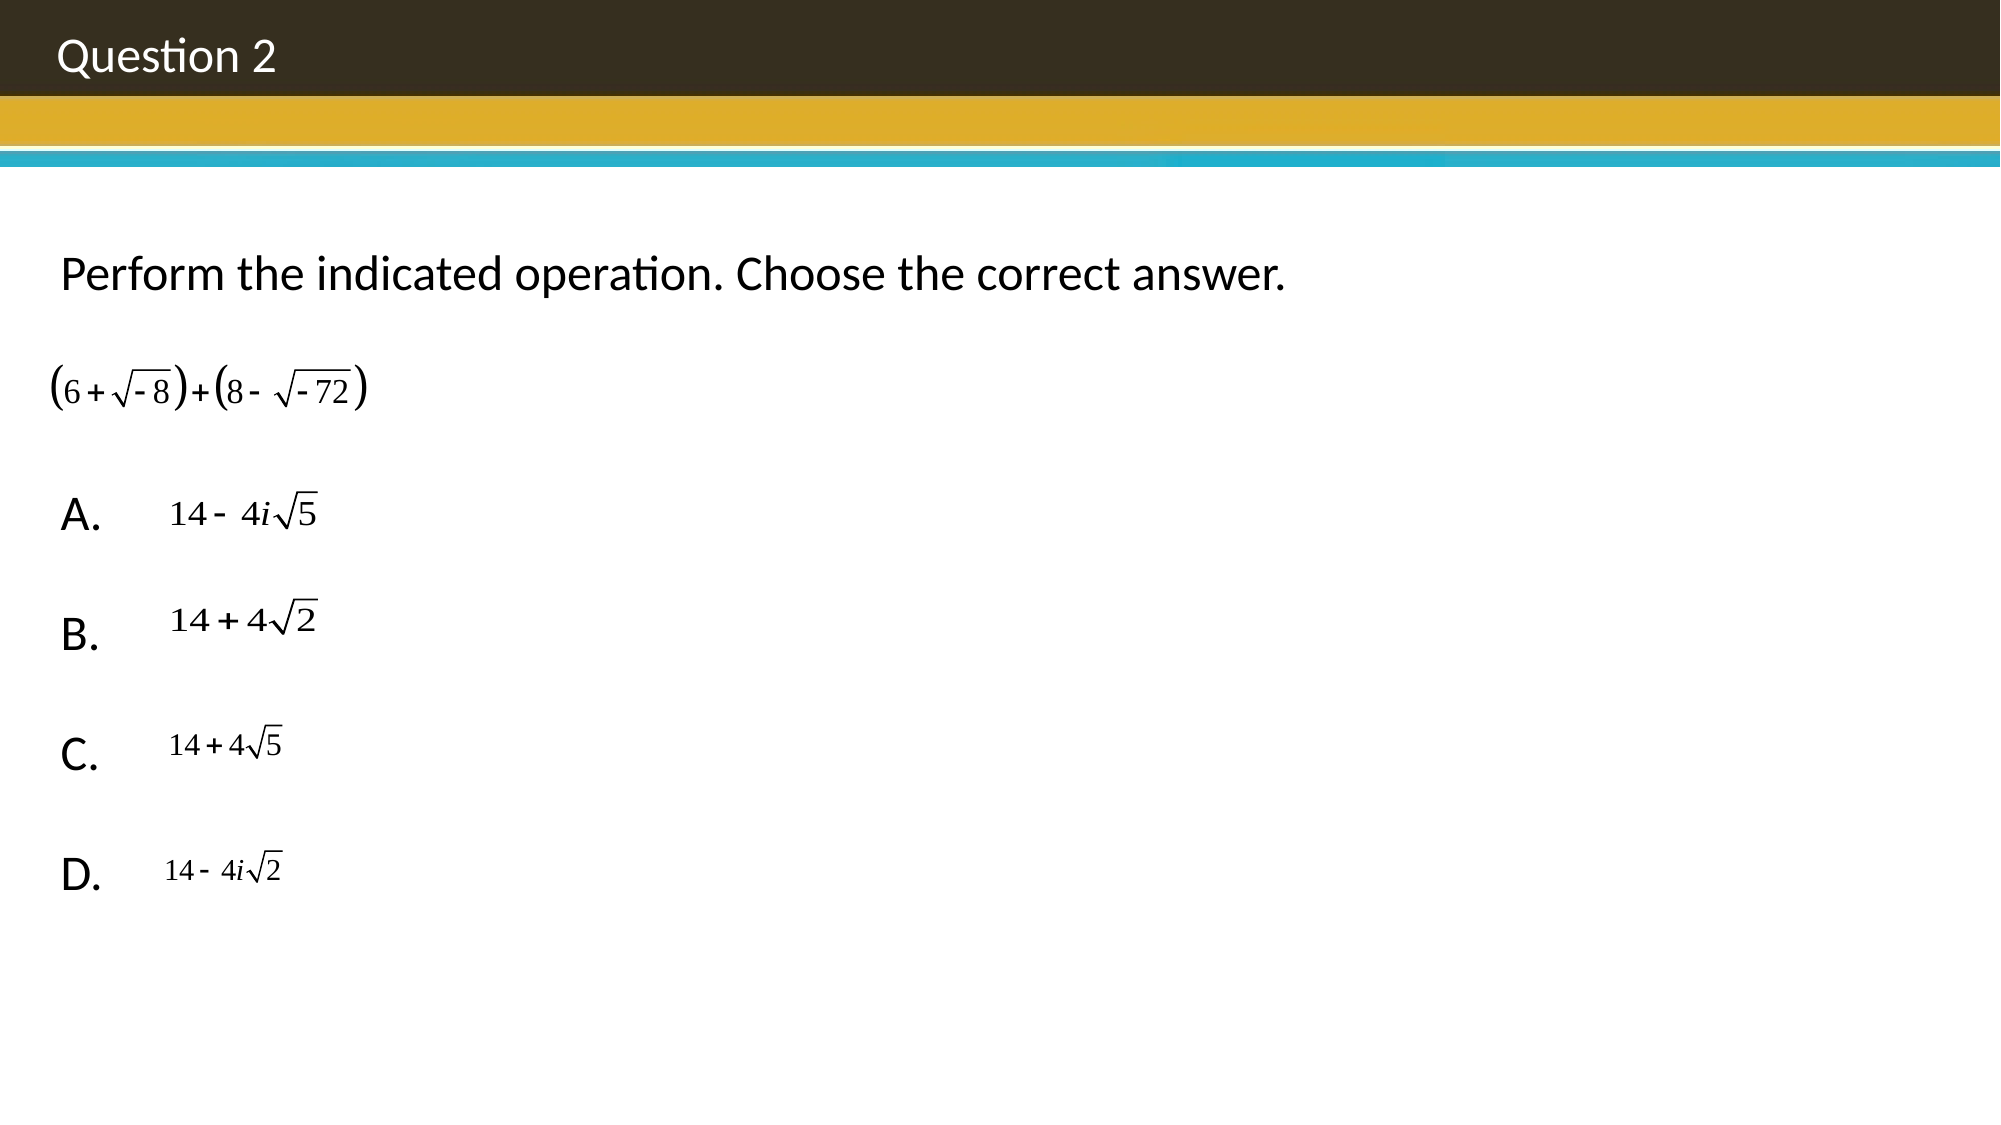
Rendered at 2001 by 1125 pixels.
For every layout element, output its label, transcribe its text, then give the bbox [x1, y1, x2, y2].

picture [0, 0, 2000, 167]
text_box Perform the indicated operation. Choose the correct answer. A. B. C. D. [45, 233, 1945, 909]
picture [166, 718, 290, 767]
picture [166, 592, 326, 641]
picture [162, 844, 290, 888]
picture [166, 484, 326, 538]
text_box Question 2 [41, 14, 293, 90]
picture [45, 359, 371, 430]
